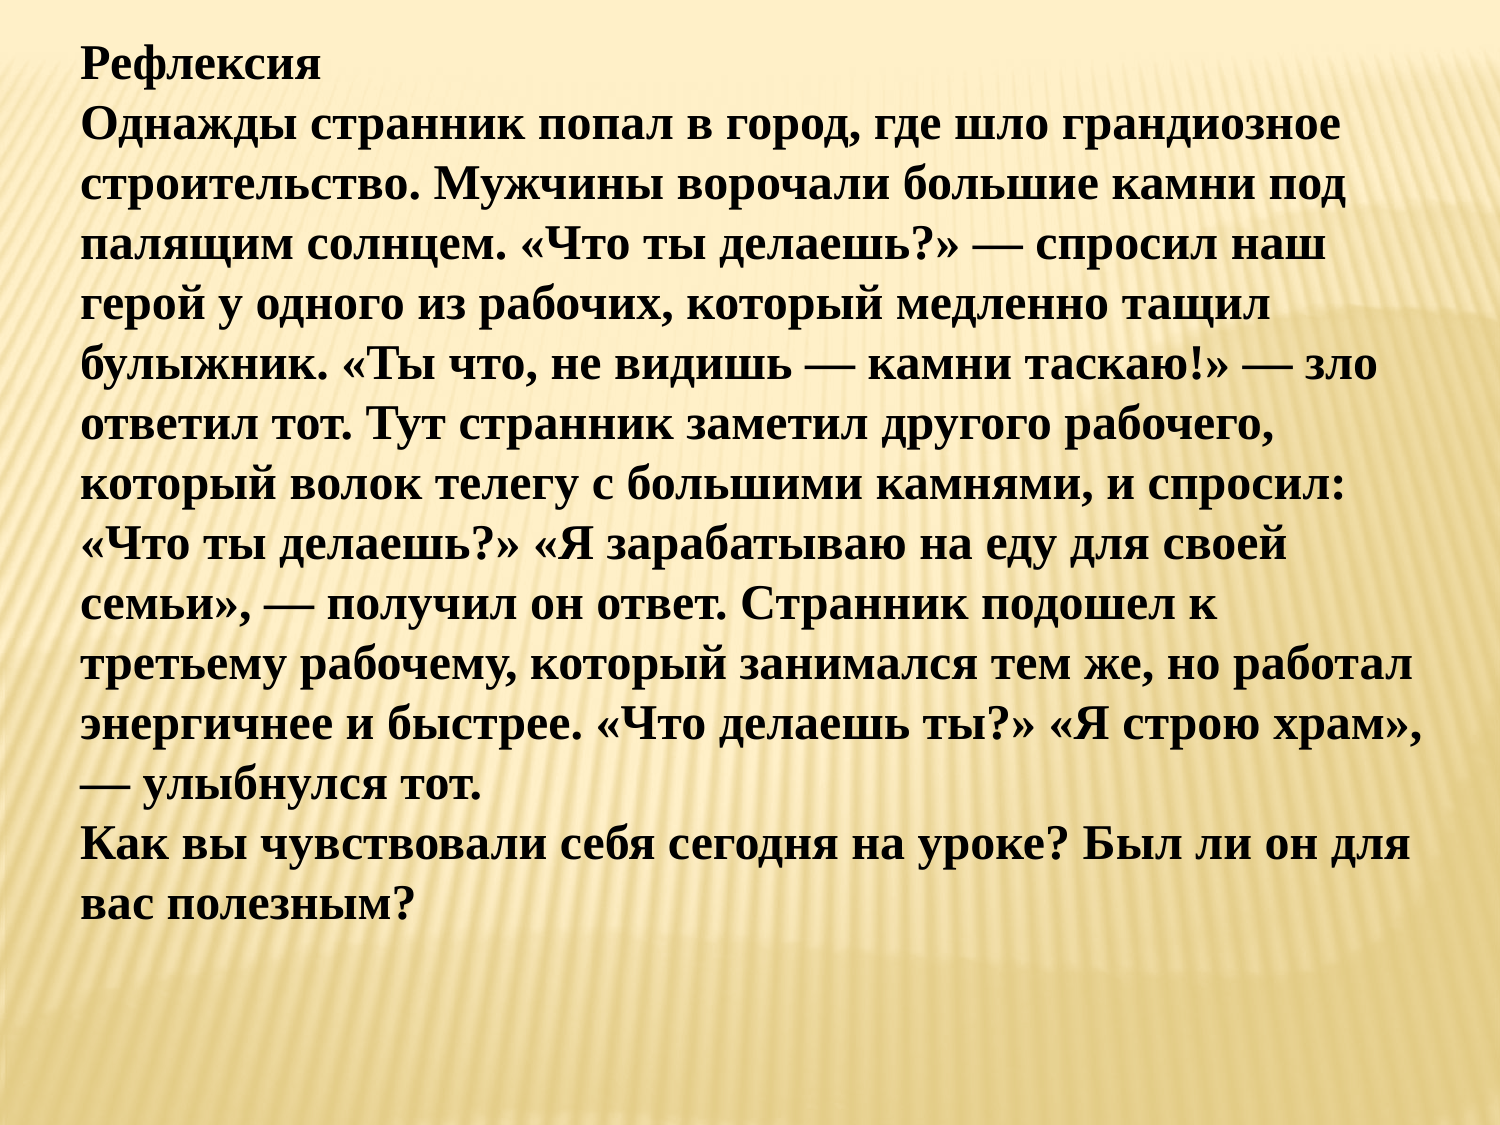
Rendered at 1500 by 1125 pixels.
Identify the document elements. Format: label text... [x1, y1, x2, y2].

text_box Рефлексия Однажды странник попал в город, где шло грандиозное строительство. Мужчины ворочали большие камни под палящим солнцем. «Что ты делаешь?» — спросил наш герой у одного из рабочих, который медленно тащил булыжник. «Ты что, не видишь — камни таскаю!» — зло ответил тот. Тут странник заметил другого рабочего, который волок телегу с большими камнями, и спросил: «Что ты делаешь?» «Я зарабатываю на еду для своей семьи», — получил он ответ. Странник подошел к третьему рабочему, который занимался тем же, но работал энергичнее и быстрее. «Что делаешь ты?» «Я строю храм», — улыбнулся тот. Как вы чувствовали себя сегодня на уроке? Был ли он для вас полезным? [64, 21, 1447, 937]
